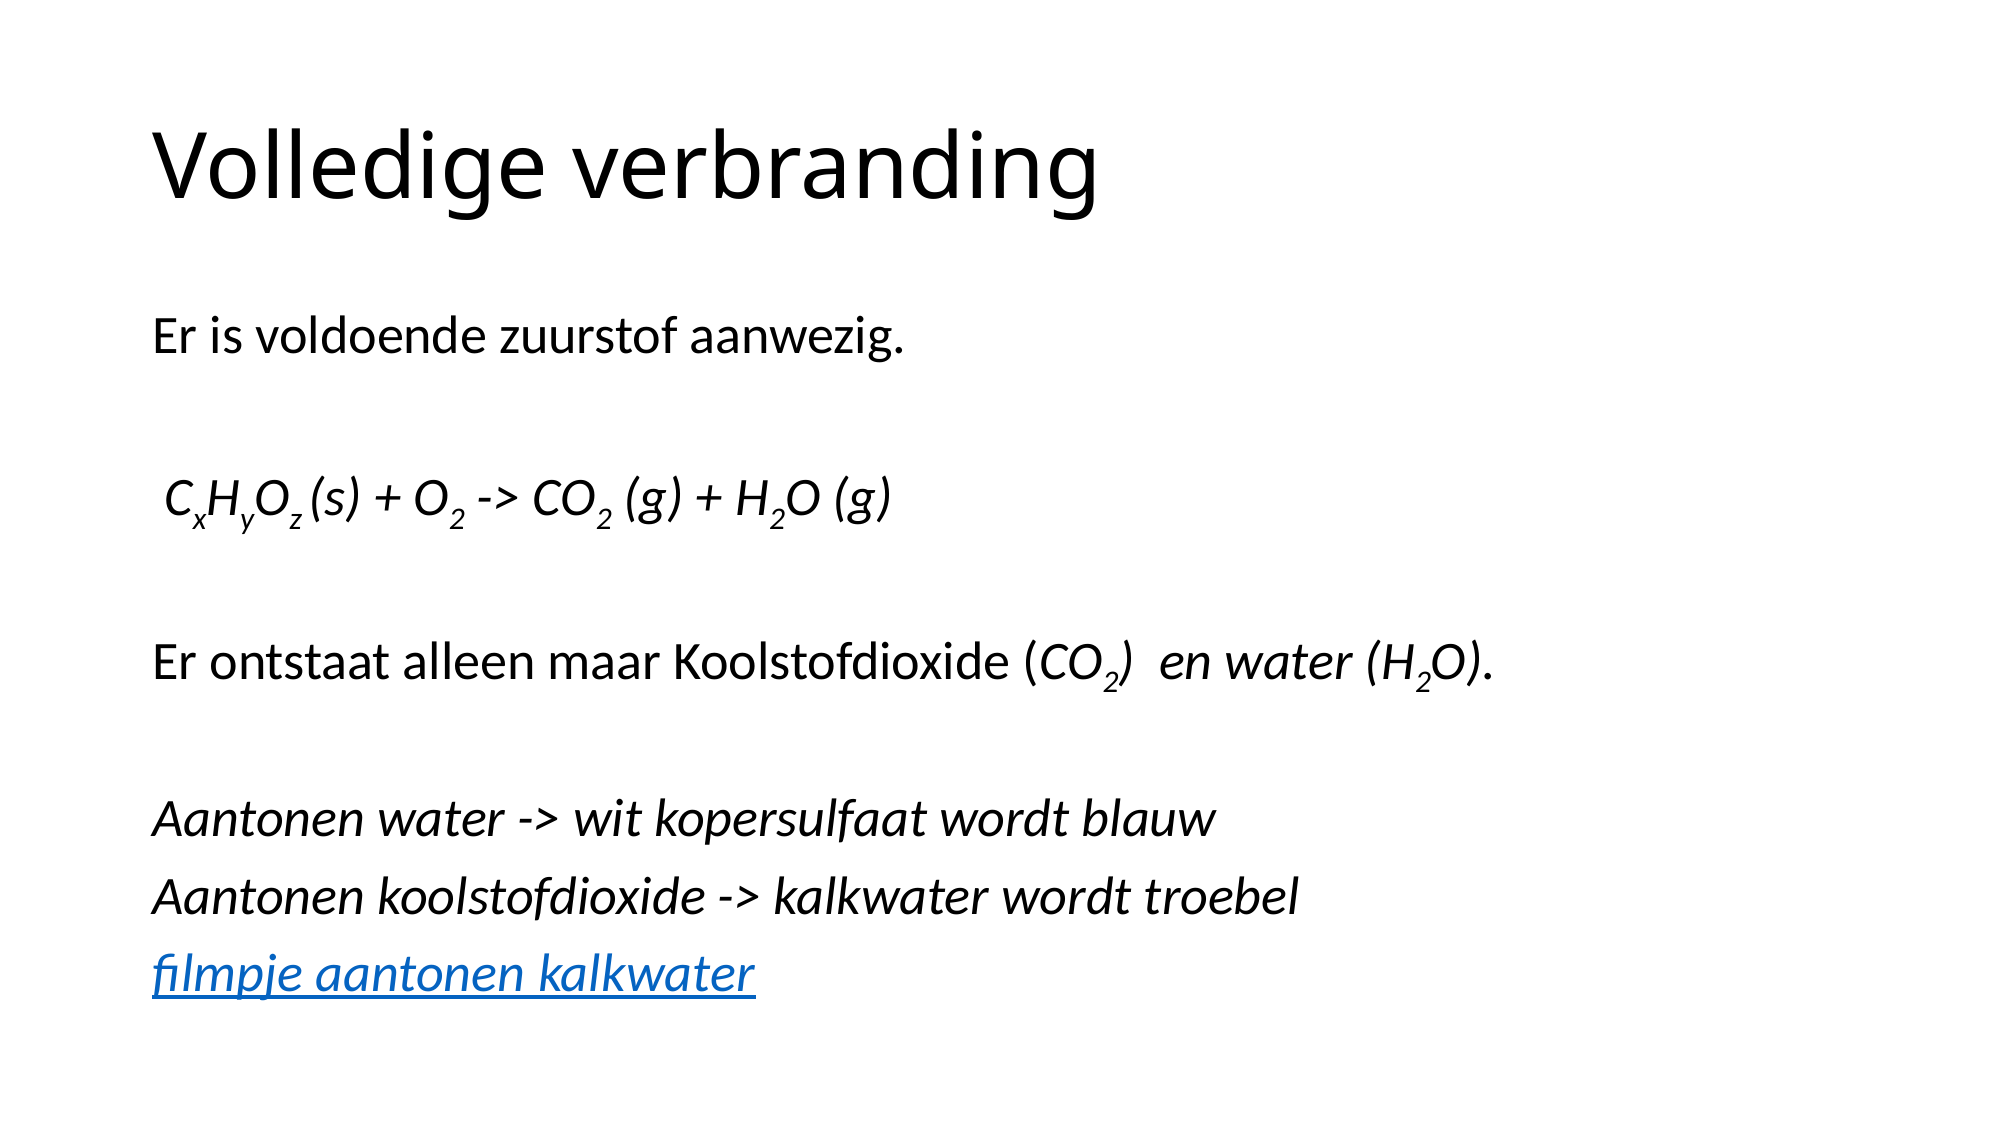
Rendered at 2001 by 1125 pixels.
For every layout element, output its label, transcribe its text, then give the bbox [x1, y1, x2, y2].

title Volledige verbranding [137, 59, 1863, 278]
list Er is voldoende zuurstof aanwezig. CxHyOz (s) + O2 -> CO2 (g) + H2O (g) Er ontstaat alleen maar Koolstofdioxide (CO2) en water (H2O). Aantonen water -> wit kopersulfaat wordt blauw Aantonen koolstofdioxide -> kalkwater wordt troebel filmpje aantonen kalkwater [137, 299, 1863, 1014]
